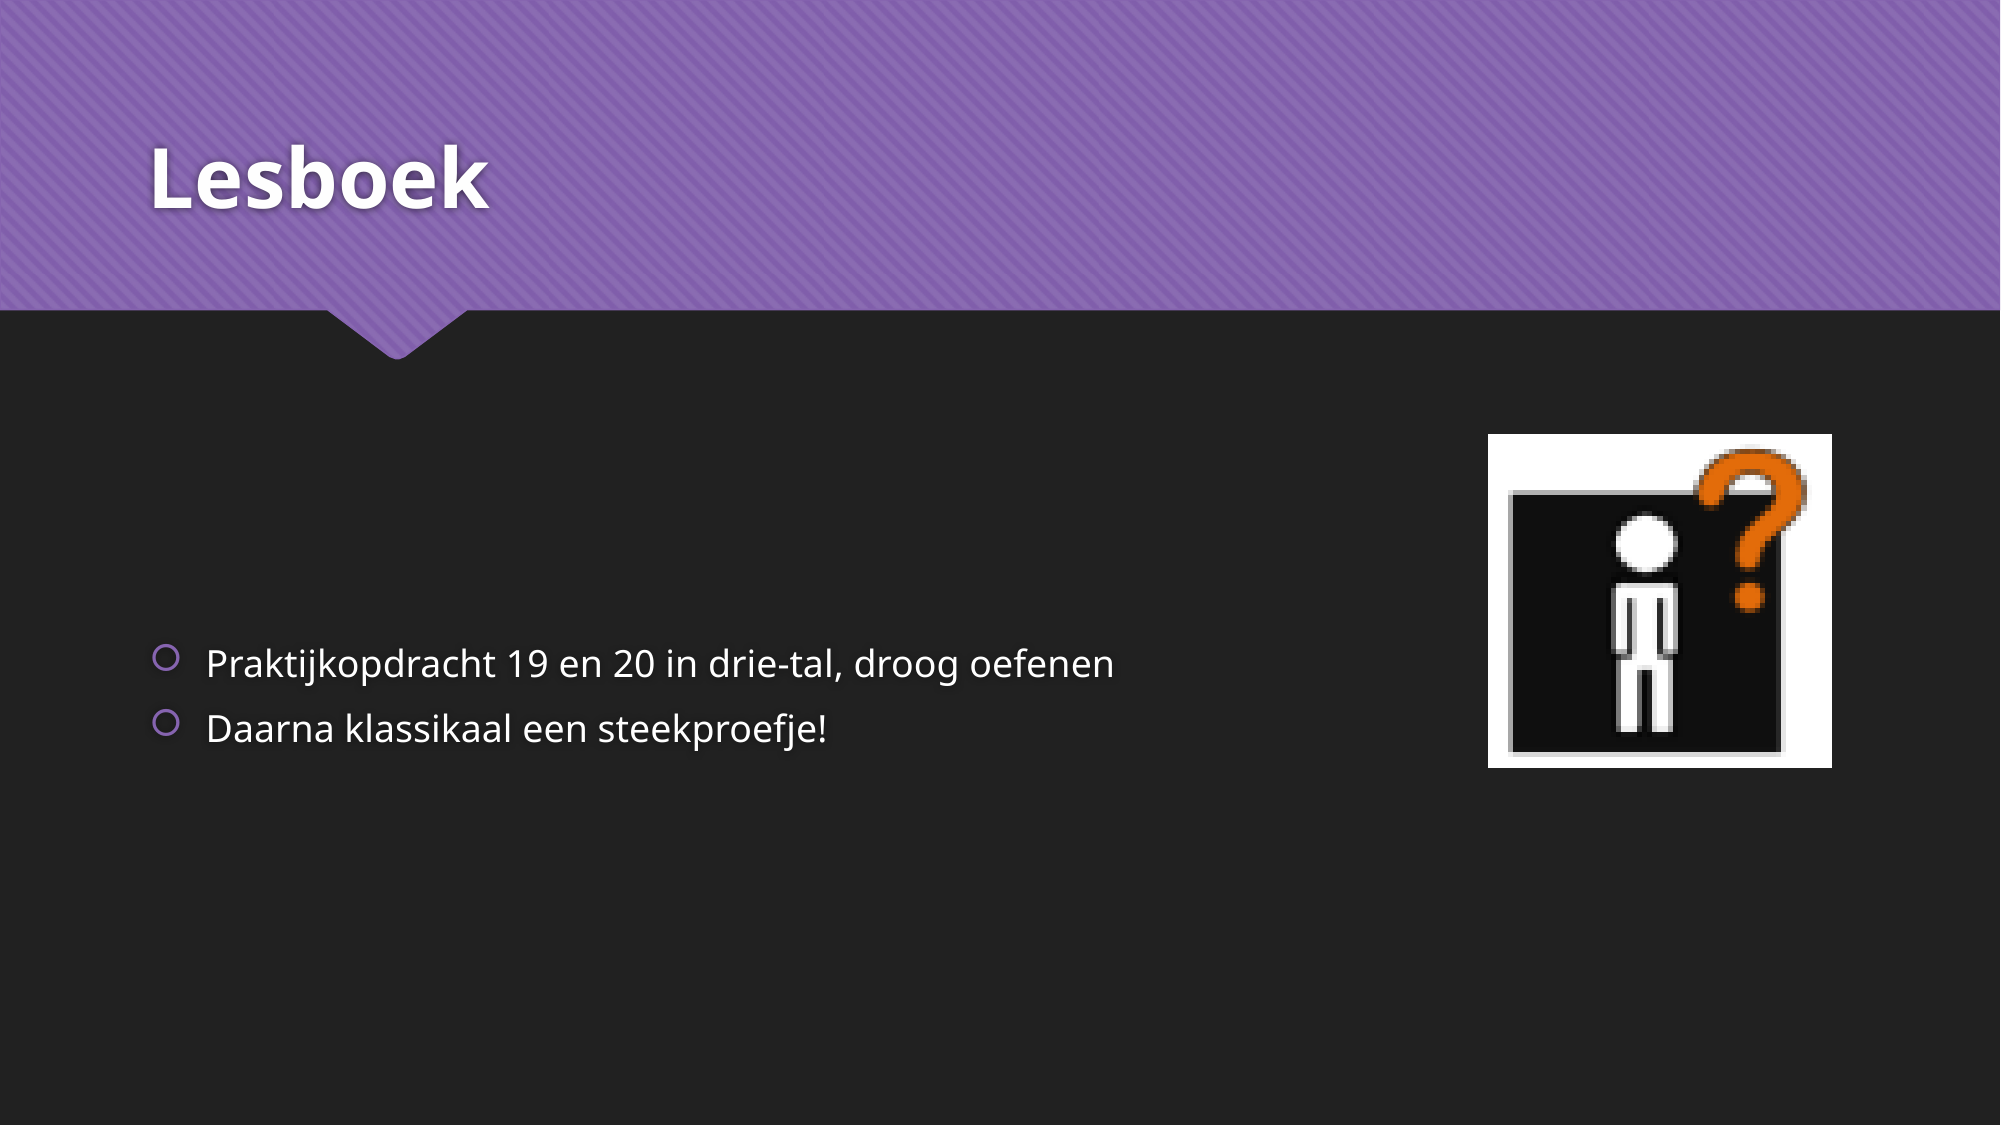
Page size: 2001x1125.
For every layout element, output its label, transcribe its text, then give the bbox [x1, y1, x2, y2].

list Praktijkopdracht 19 en 20 in drie-tal, droog oefenen Daarna klassikaal een steekproefje! [134, 364, 1866, 962]
title Lesboek [132, 73, 1868, 233]
picture [1298, 433, 2000, 769]
